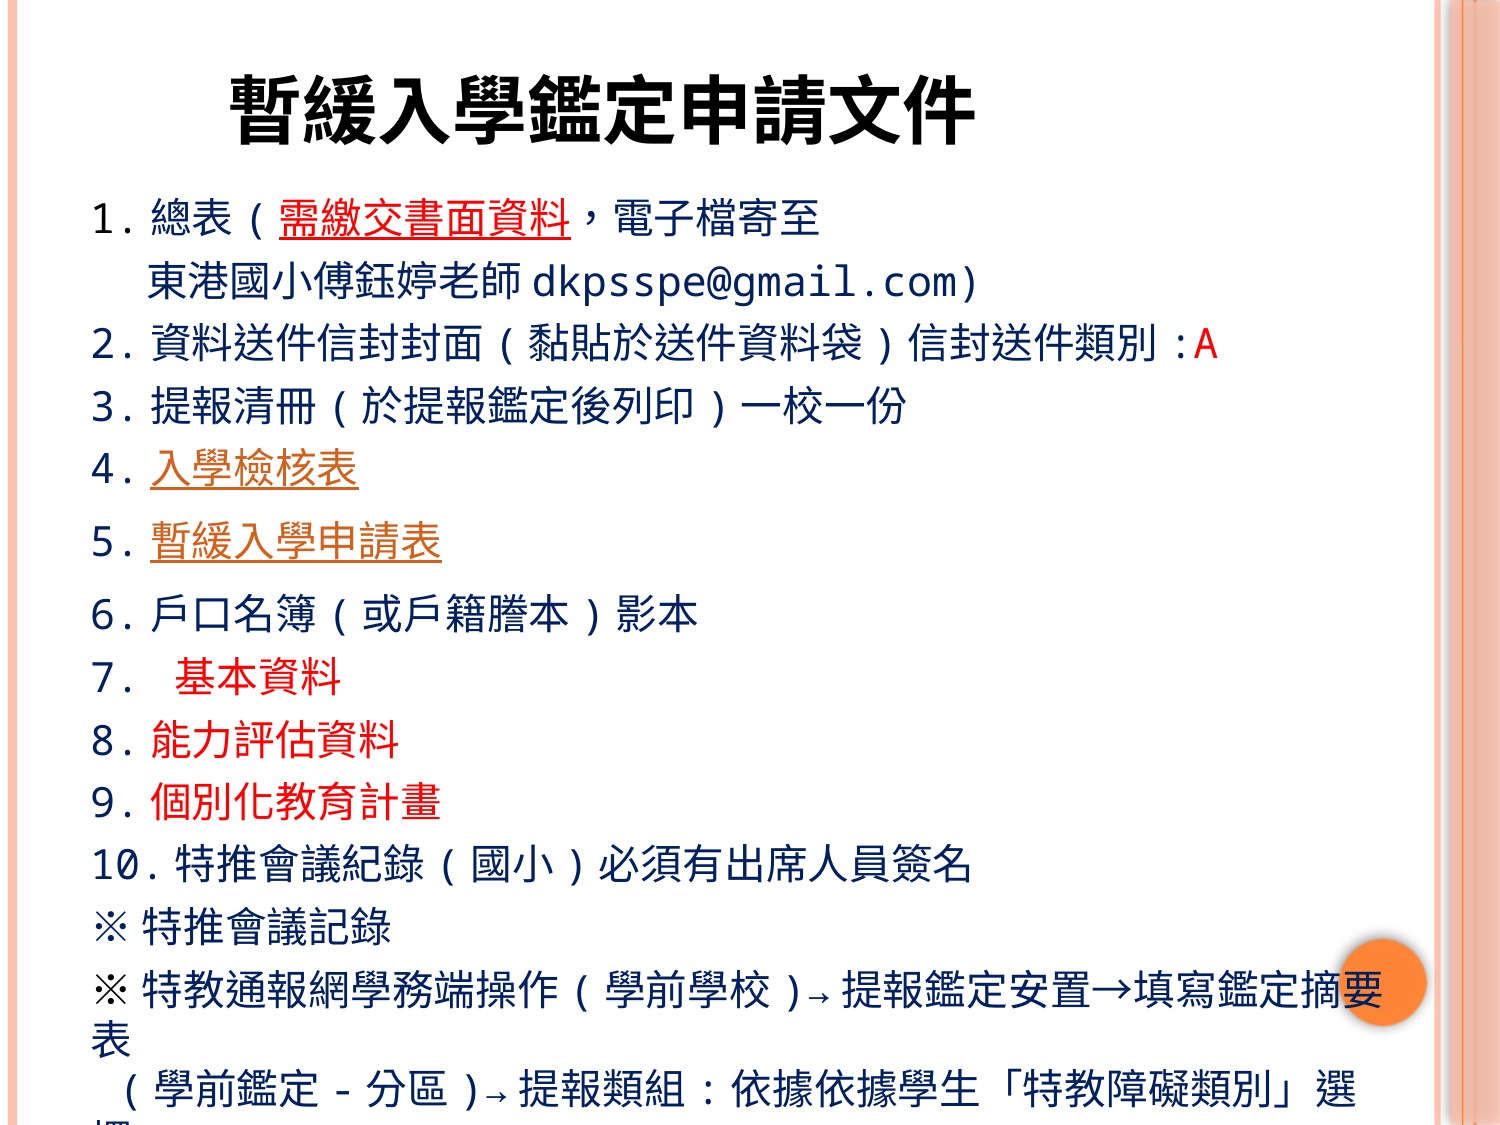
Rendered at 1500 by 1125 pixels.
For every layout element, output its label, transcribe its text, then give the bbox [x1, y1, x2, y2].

title 暫緩入學鑑定申請文件 [75, 45, 1300, 161]
list 1.總表(需繳交書面資料，電子檔寄至 東港國小傅鈺婷老師dkpsspe@gmail.com) 2.資料送件信封封面(黏貼於送件資料袋)信封送件類別:A 3.提報清冊(於提報鑑定後列印)一校一份 4.入學檢核表 5.暫緩入學申請表 6.戶口名簿(或戶籍謄本)影本 7. 基本資料 8.能力評估資料 9.個別化教育計畫 10.特推會議紀錄(國小)必須有出席人員簽名 ※特推會議記錄 ※特教通報網學務端操作(學前學校)→提報鑑定安置→填寫鑑定摘要表 (學前鑑定-分區)→提報類組:依據依據學生「特教障礙類別」選擇 →提報身分「暫緩入學(學前)」 [75, 184, 1412, 1062]
